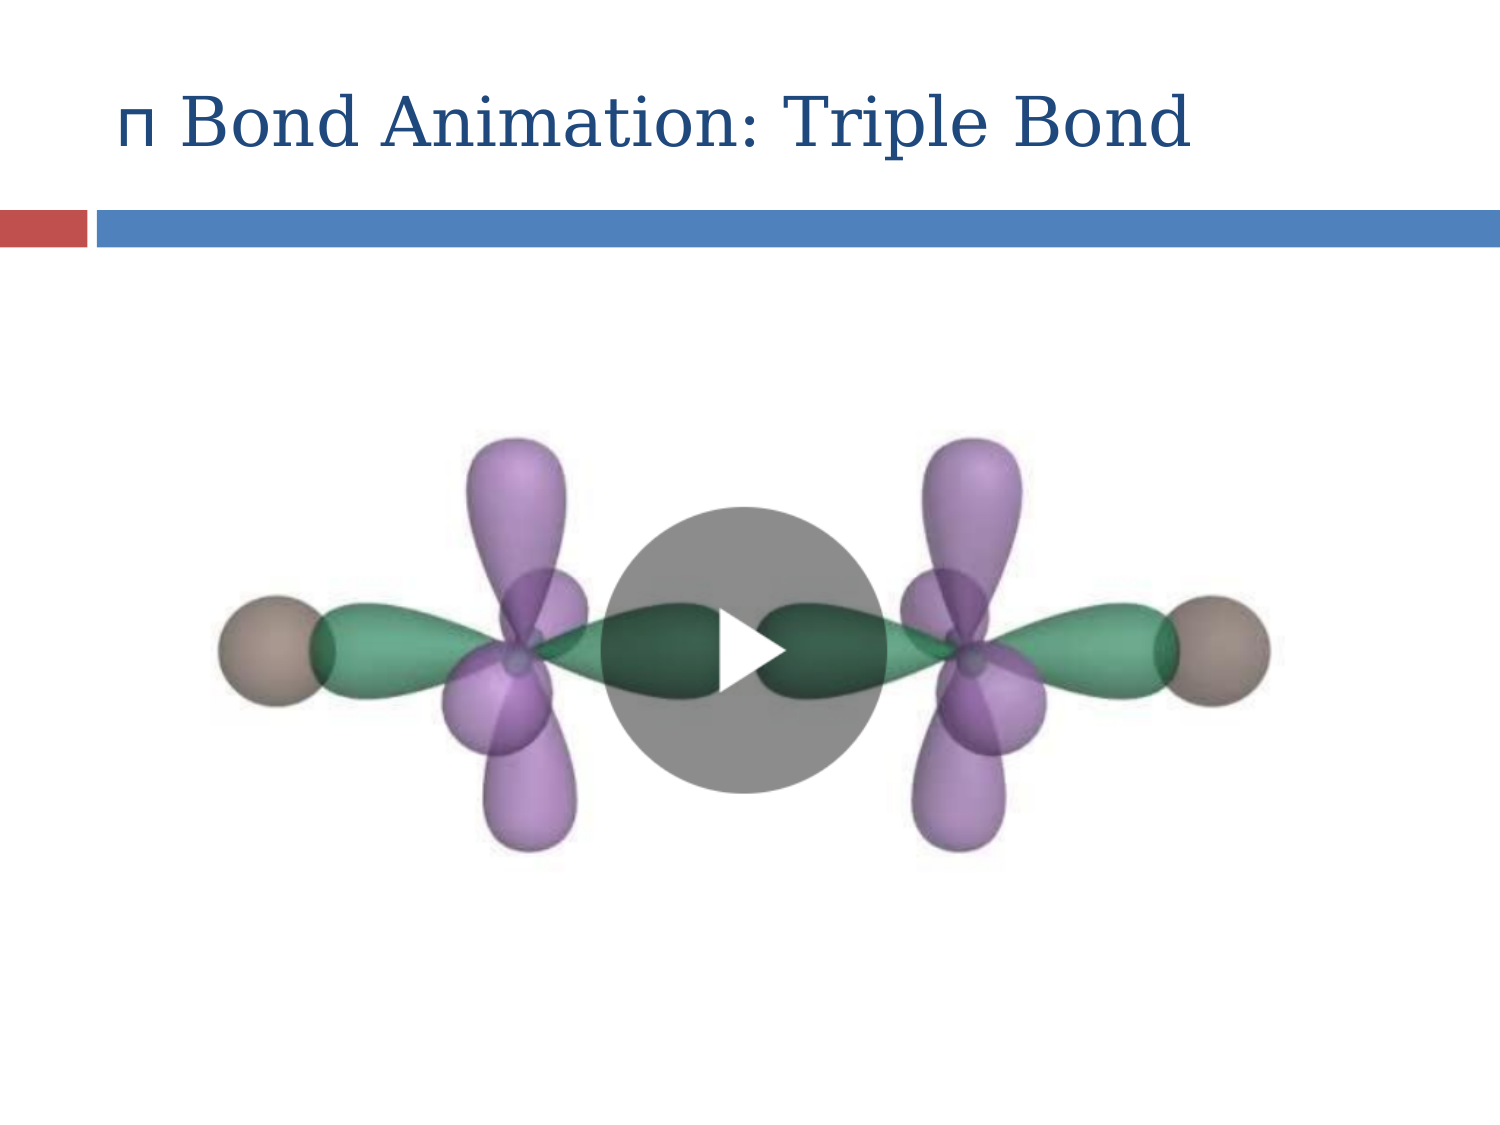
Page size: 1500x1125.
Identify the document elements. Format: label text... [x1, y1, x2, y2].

title п Bond Animation: Triple Bond [100, 37, 1438, 200]
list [180, 358, 1320, 908]
